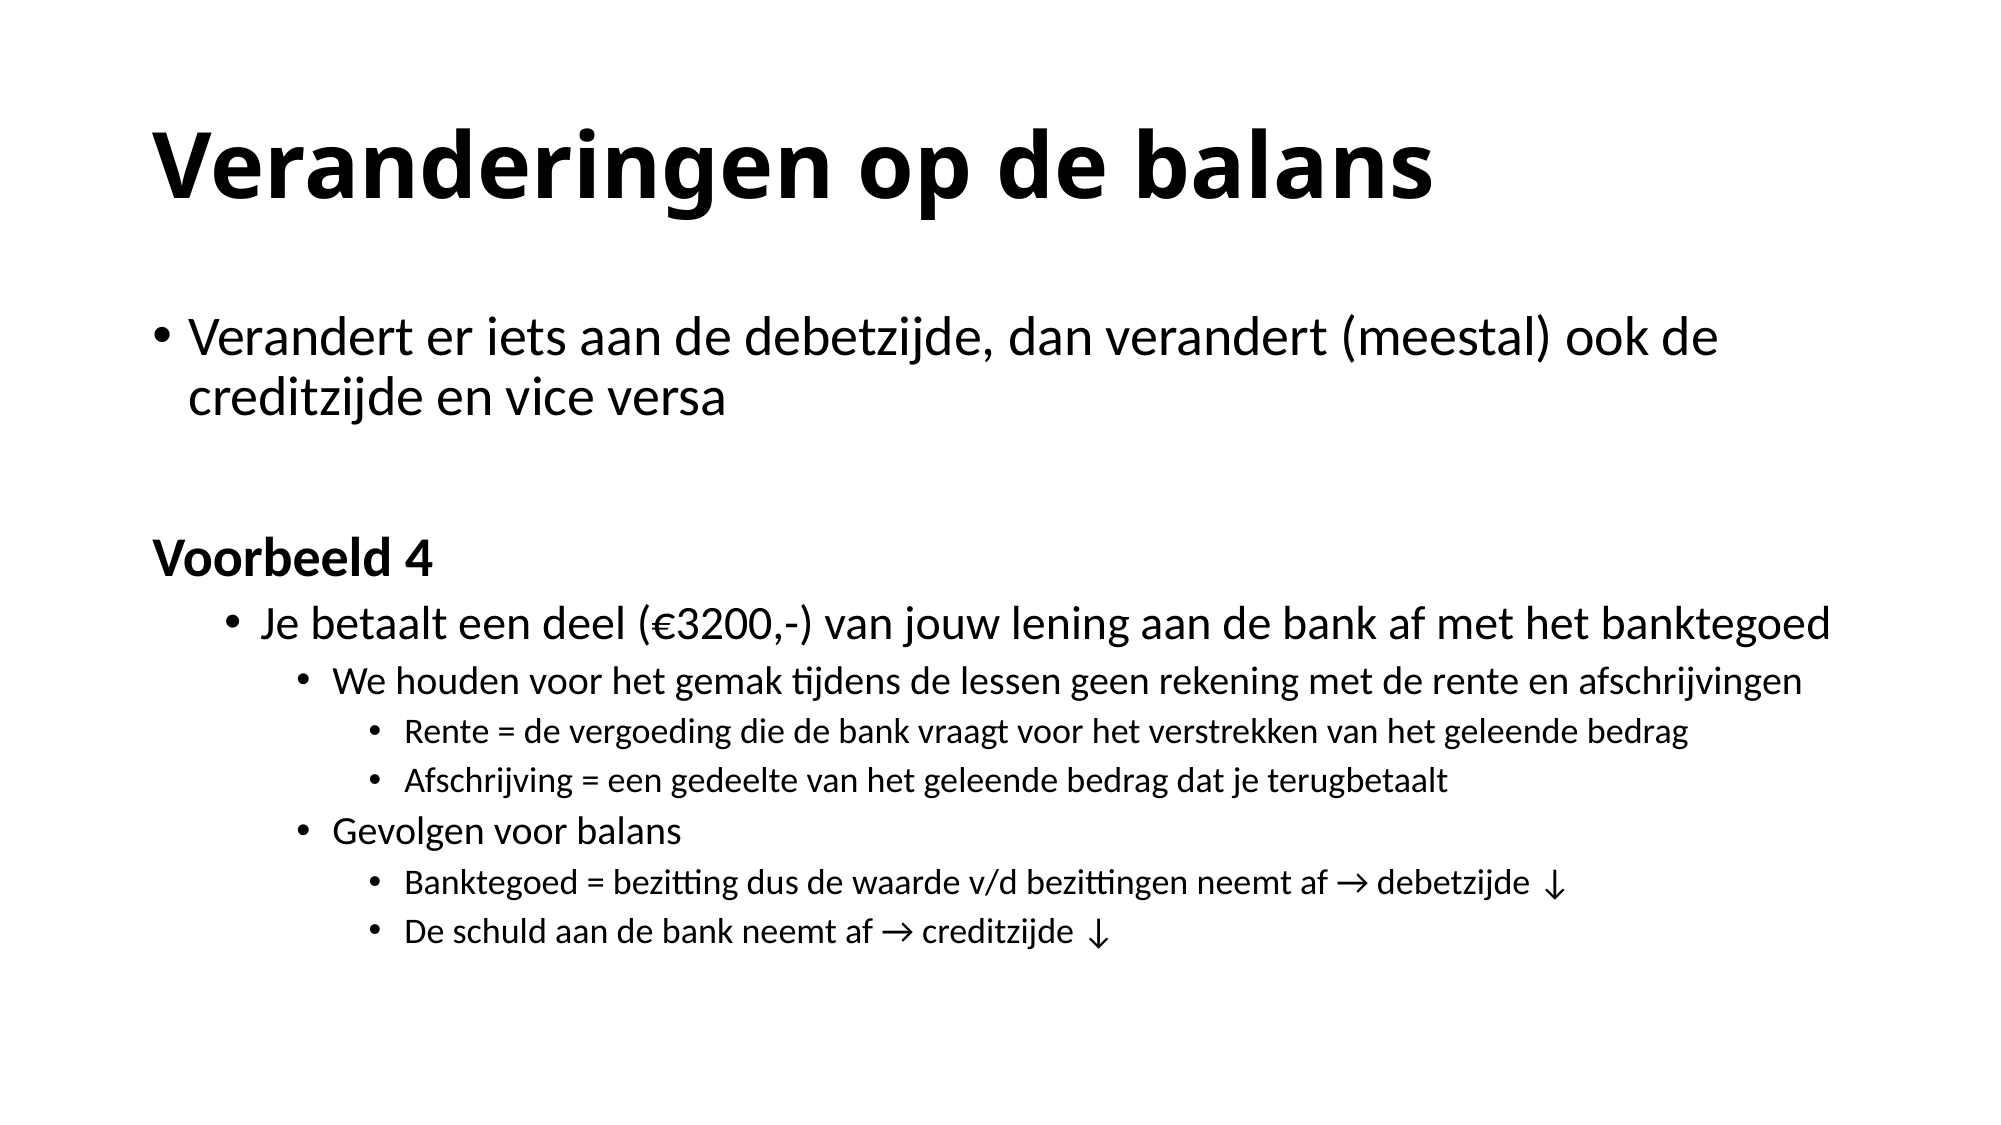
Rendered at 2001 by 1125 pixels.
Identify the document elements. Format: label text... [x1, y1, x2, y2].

list Verandert er iets aan de debetzijde, dan verandert (meestal) ook de creditzijde en vice versa Voorbeeld 4 Je betaalt een deel (€3200,-) van jouw lening aan de bank af met het banktegoed We houden voor het gemak tijdens de lessen geen rekening met de rente en afschrijvingen Rente = de vergoeding die de bank vraagt voor het verstrekken van het geleende bedrag Afschrijving = een gedeelte van het geleende bedrag dat je terugbetaalt Gevolgen voor balans Banktegoed = bezitting dus de waarde v/d bezittingen neemt af → debetzijde ↓ De schuld aan de bank neemt af → creditzijde ↓ [137, 299, 1863, 1014]
title Veranderingen op de balans [137, 59, 1863, 278]
